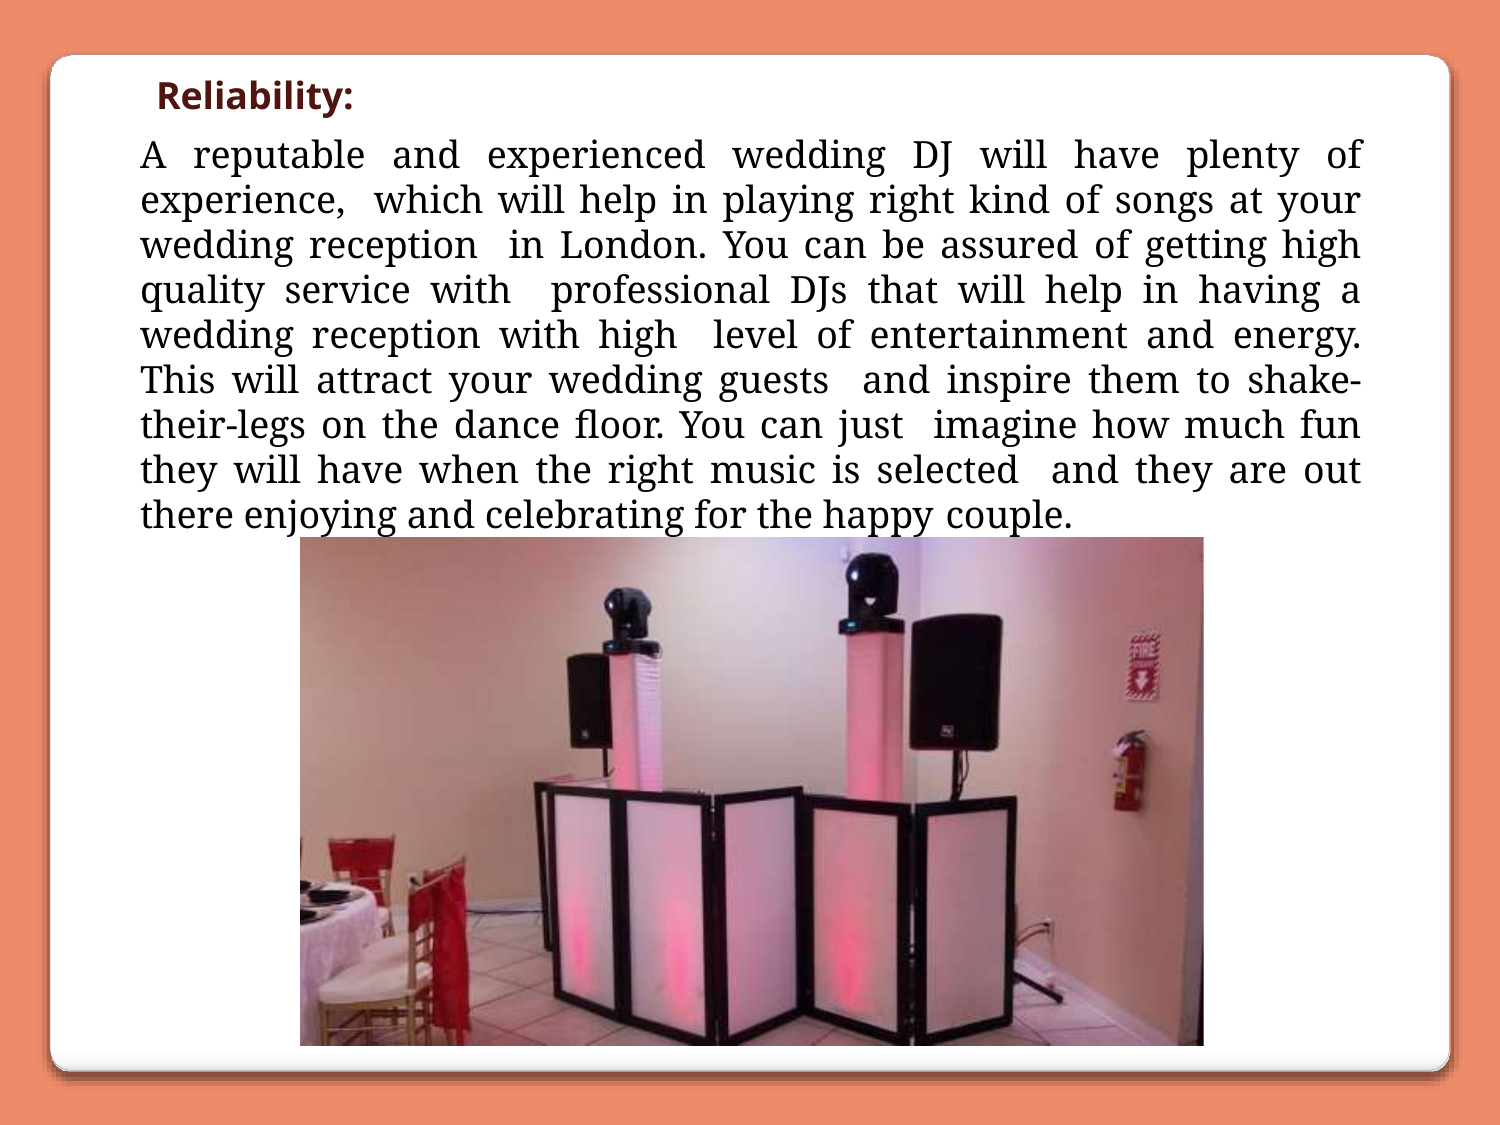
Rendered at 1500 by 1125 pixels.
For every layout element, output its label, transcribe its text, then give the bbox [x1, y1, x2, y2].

picture [37, 49, 1463, 1092]
text_box [300, 537, 1204, 1046]
text_box Reliability: A reputable and experienced wedding DJ will have plenty of experience, which will help in playing right kind of songs at your wedding reception in London. You can be assured of getting high quality service with professional DJs that will help in having a wedding reception with high level of entertainment and energy. This will attract your wedding guests and inspire them to shake-their-legs on the dance floor. You can just imagine how much fun they will have when the right music is selected and they are out there enjoying and celebrating for the happy couple. [137, 55, 1363, 537]
